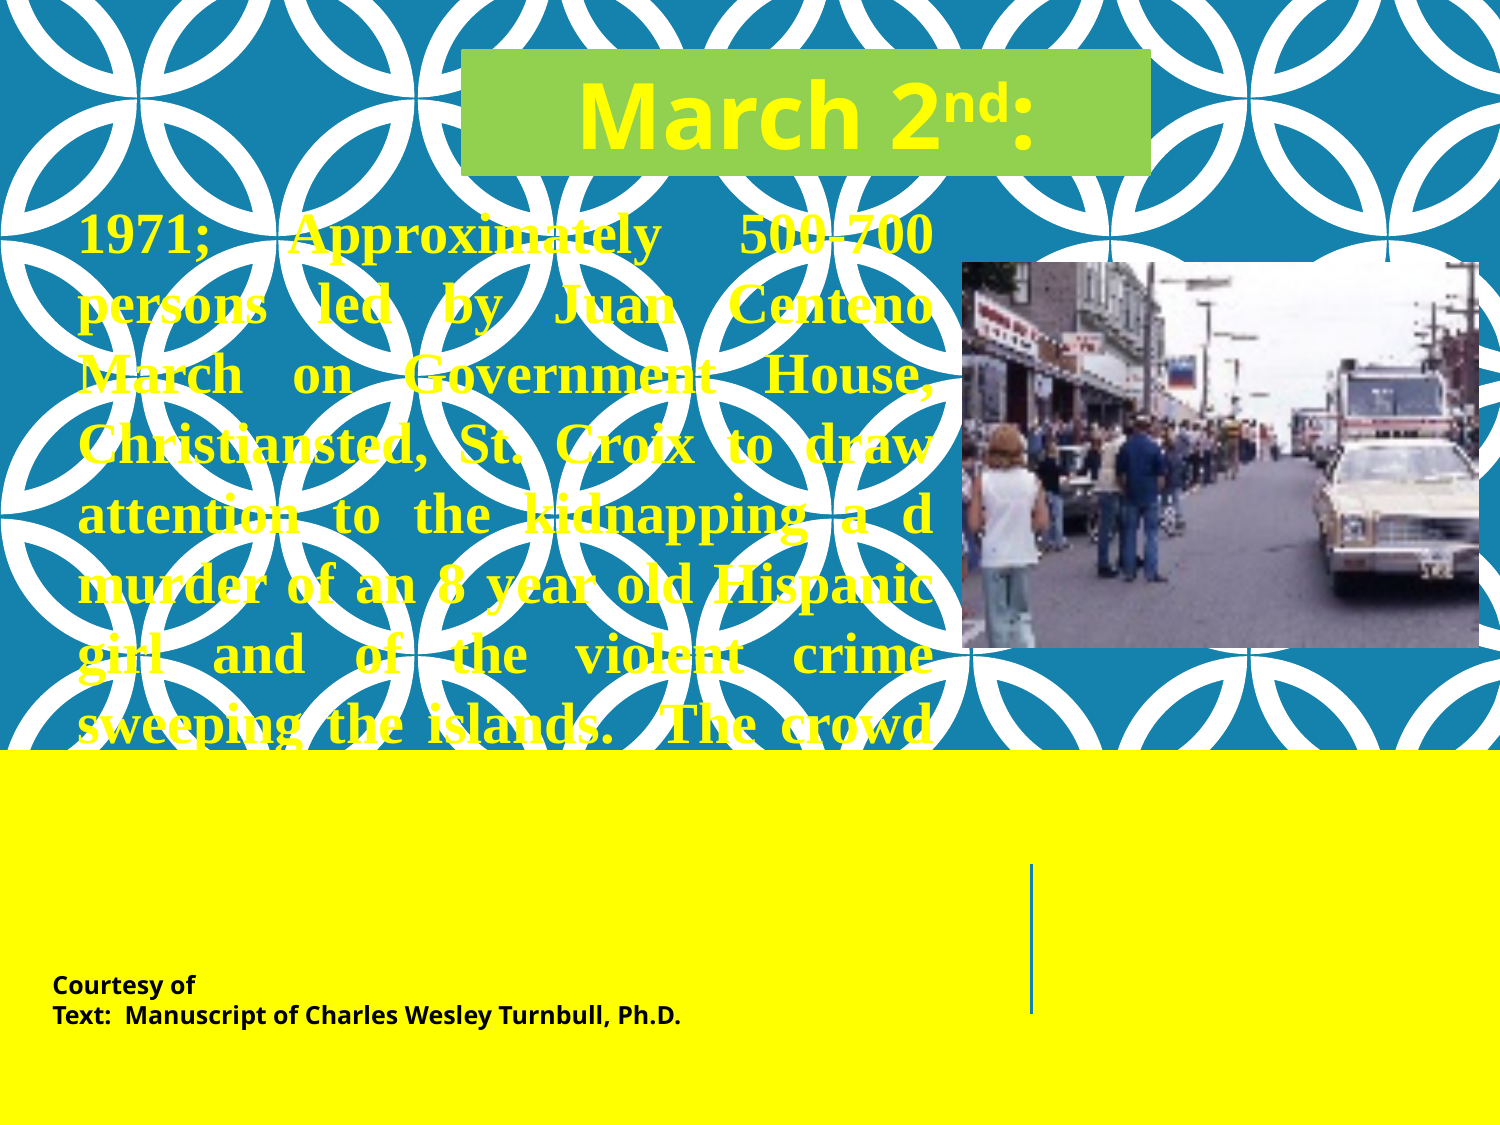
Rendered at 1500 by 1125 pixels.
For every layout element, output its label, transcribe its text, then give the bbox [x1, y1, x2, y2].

picture [962, 262, 1479, 648]
text_box 1971; Approximately 500-700 persons led by Juan Centeno March on Government House, Christiansted, St. Croix to draw attention to the kidnapping a d murder of an 8 year old Hispanic girl and of the violent crime sweeping the islands. The crowd demanded a safer and cleaner St. Croix. [62, 187, 950, 902]
text_box Courtesy of Text: Manuscript of Charles Wesley Turnbull, Ph.D. [37, 962, 1463, 1038]
text_box March 2nd: [461, 49, 1151, 176]
